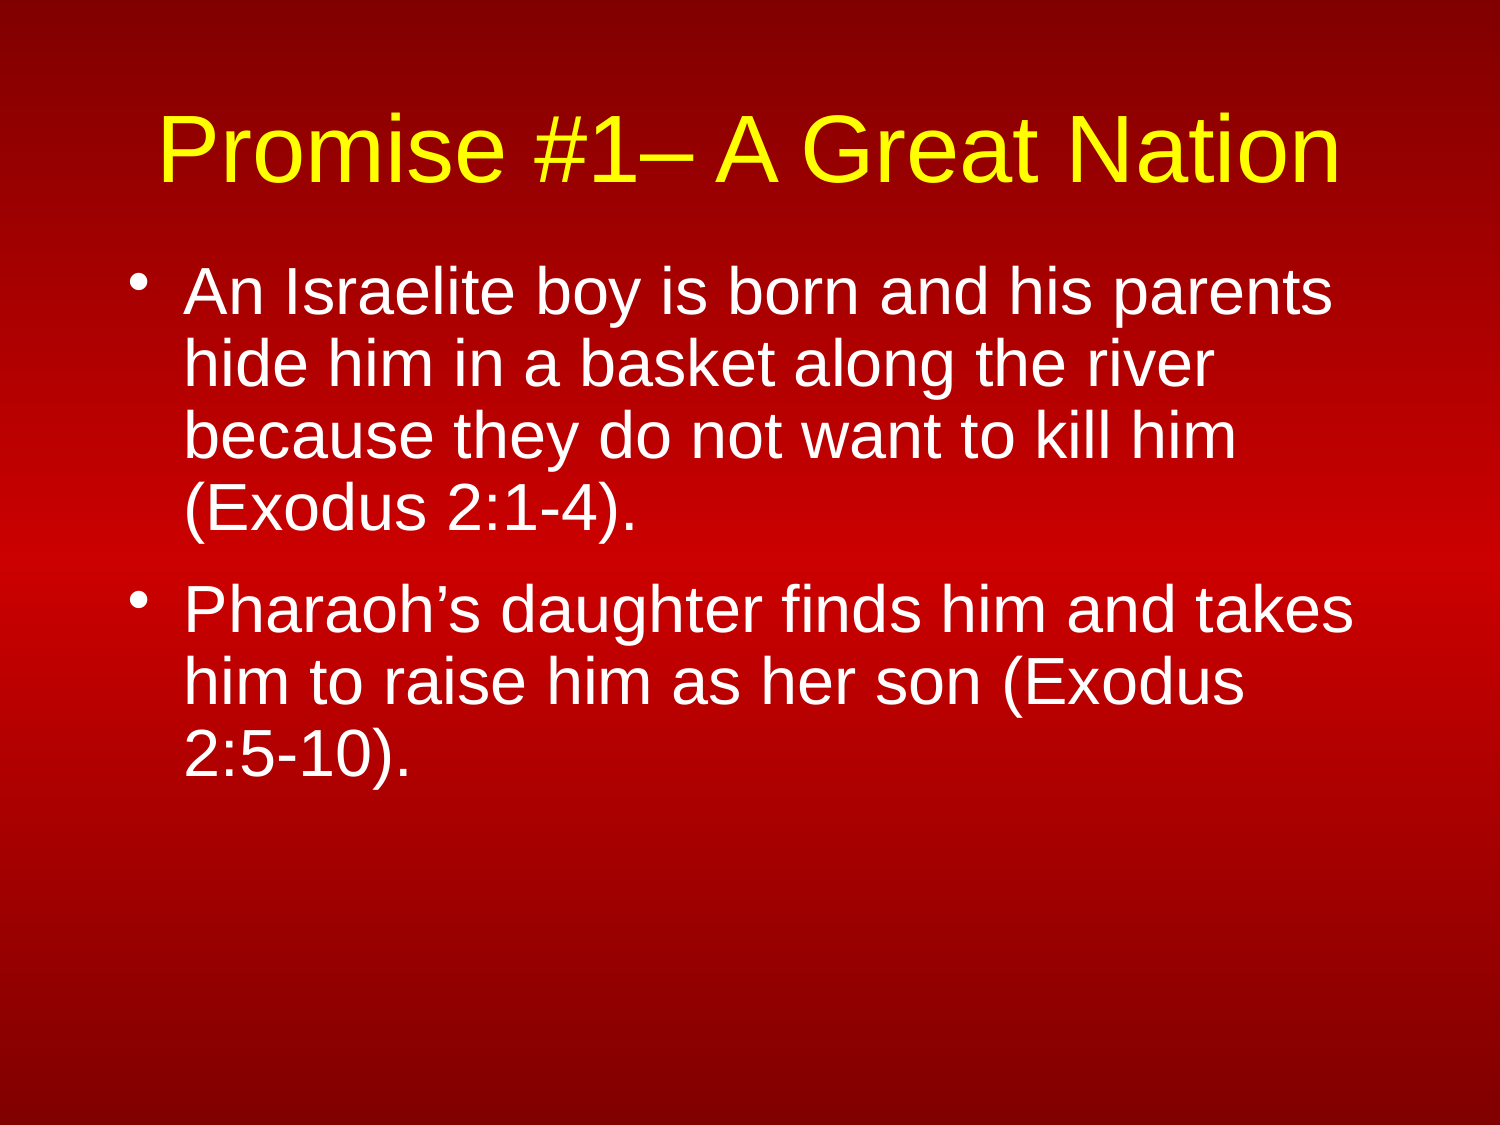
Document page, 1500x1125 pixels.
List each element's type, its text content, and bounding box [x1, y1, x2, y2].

list An Israelite boy is born and his parents hide him in a basket along the river because they do not want to kill him (Exodus 2:1-4). Pharaoh’s daughter finds him and takes him to raise him as her son (Exodus 2:5-10). [112, 249, 1388, 850]
title Promise #1– A Great Nation [37, 50, 1463, 238]
